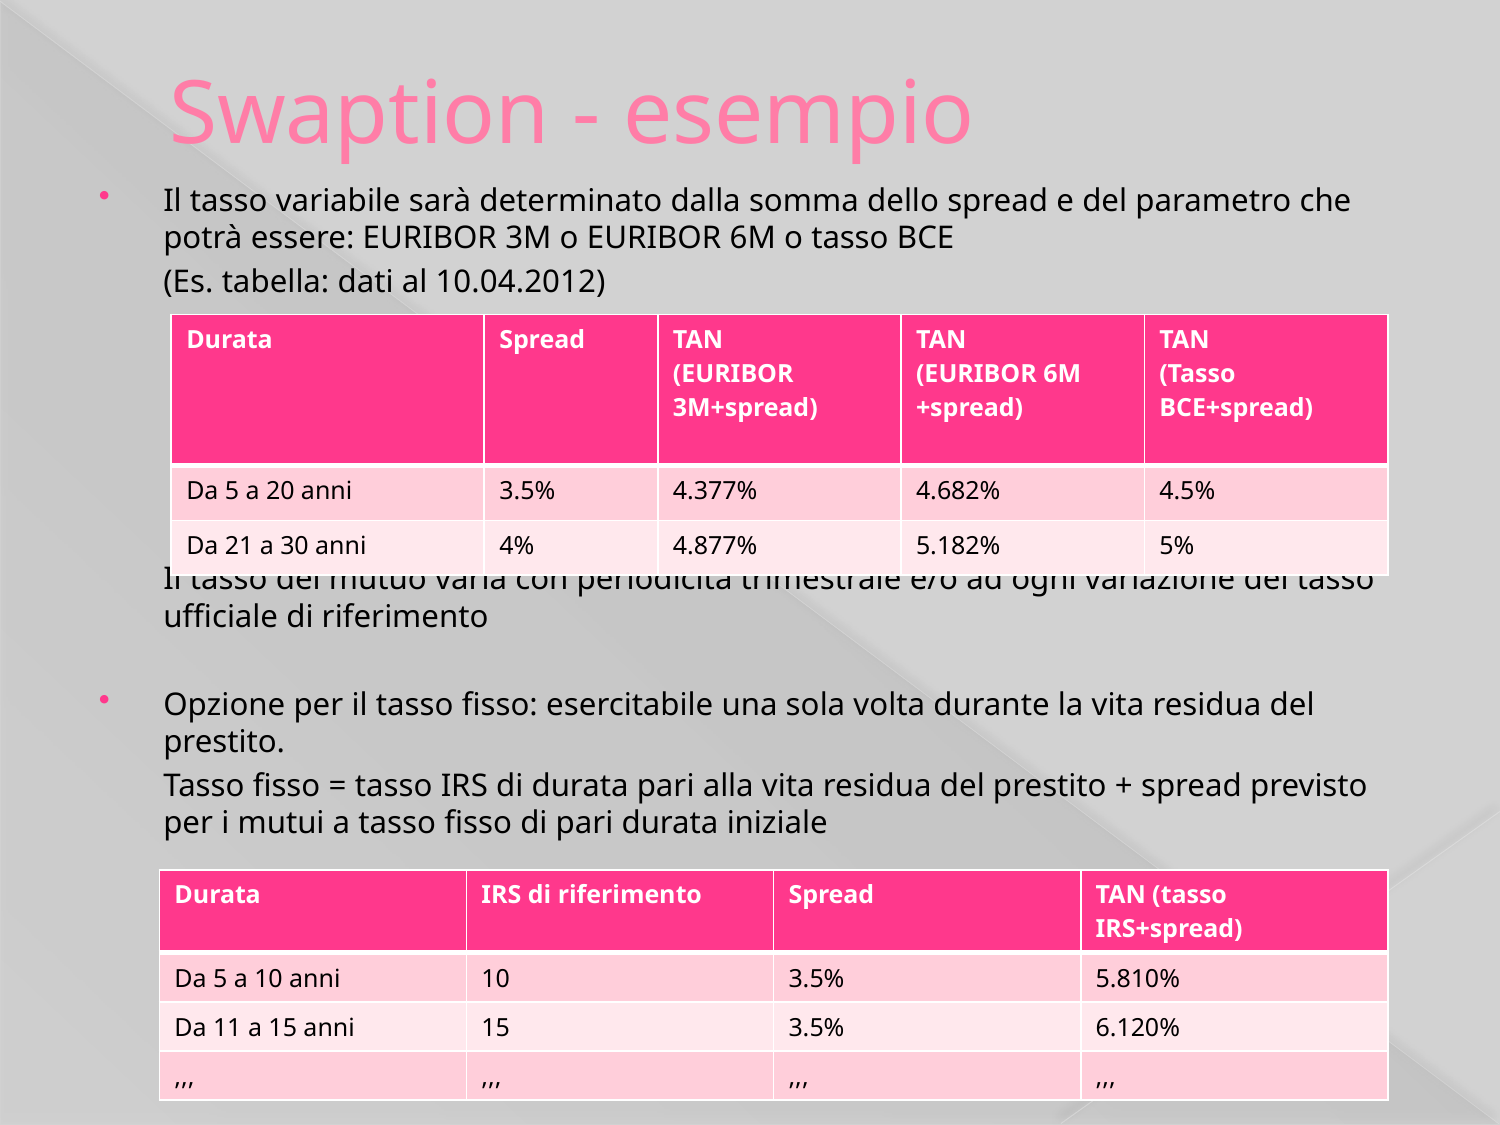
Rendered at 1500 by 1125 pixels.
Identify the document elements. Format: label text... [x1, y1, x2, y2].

table_cell 4.5% [1145, 468, 1387, 520]
title Swaption - esempio [75, 43, 1425, 172]
table_cell 4.877% [659, 521, 900, 574]
table_cell Da 5 a 10 anni [160, 955, 466, 1001]
table_header Spread [774, 871, 1080, 950]
table_cell 5% [1145, 521, 1387, 574]
table_cell Da 5 a 20 anni [172, 468, 483, 520]
table_header Durata [172, 315, 483, 463]
list Il tasso variabile sarà determinato dalla somma dello spread e del parametro che potrà essere: EURIBOR 3M o EURIBOR 6M o tasso BCE (Es. tabella: dati al 10.04.2012) Il tasso del mutuo varia con periodicità trimestrale e/o ad ogni variazione del tasso ufficiale di riferimento Opzione per il tasso fisso: esercitabile una sola volta durante la vita residua del prestito. Tasso fisso = tasso IRS di durata pari alla vita residua del prestito + spread previsto per i mutui a tasso fisso di pari durata iniziale [75, 172, 1425, 1106]
table_cell ,,, [160, 1052, 466, 1099]
table_cell Da 21 a 30 anni [172, 521, 483, 574]
table_cell Da 11 a 15 anni [160, 1003, 466, 1050]
table_cell 4.377% [659, 468, 900, 520]
table_cell 15 [467, 1003, 773, 1050]
table_cell 3.5% [485, 468, 657, 520]
table_header IRS di riferimento [467, 871, 773, 950]
table_cell ,,, [774, 1052, 1080, 1099]
table_cell 3.5% [774, 955, 1080, 1001]
table_cell 4% [485, 521, 657, 574]
table_cell 4.682% [902, 468, 1144, 520]
table_cell 10 [467, 955, 773, 1001]
table_cell 3.5% [774, 1003, 1080, 1050]
table_header Durata [160, 871, 466, 950]
table_header TAN (tasso IRS+spread) [1082, 871, 1387, 950]
table_cell ,,, [467, 1052, 773, 1099]
table_cell 6.120% [1082, 1003, 1387, 1050]
table_header TAN (EURIBOR 6M +spread) [902, 315, 1144, 463]
table_cell 5.810% [1082, 955, 1387, 1001]
table_header TAN (Tasso BCE+spread) [1145, 315, 1387, 463]
table_cell 5.182% [902, 521, 1144, 574]
table_header Spread [485, 315, 657, 463]
table_cell ,,, [1082, 1052, 1387, 1099]
table_header TAN (EURIBOR 3M+spread) [659, 315, 900, 463]
